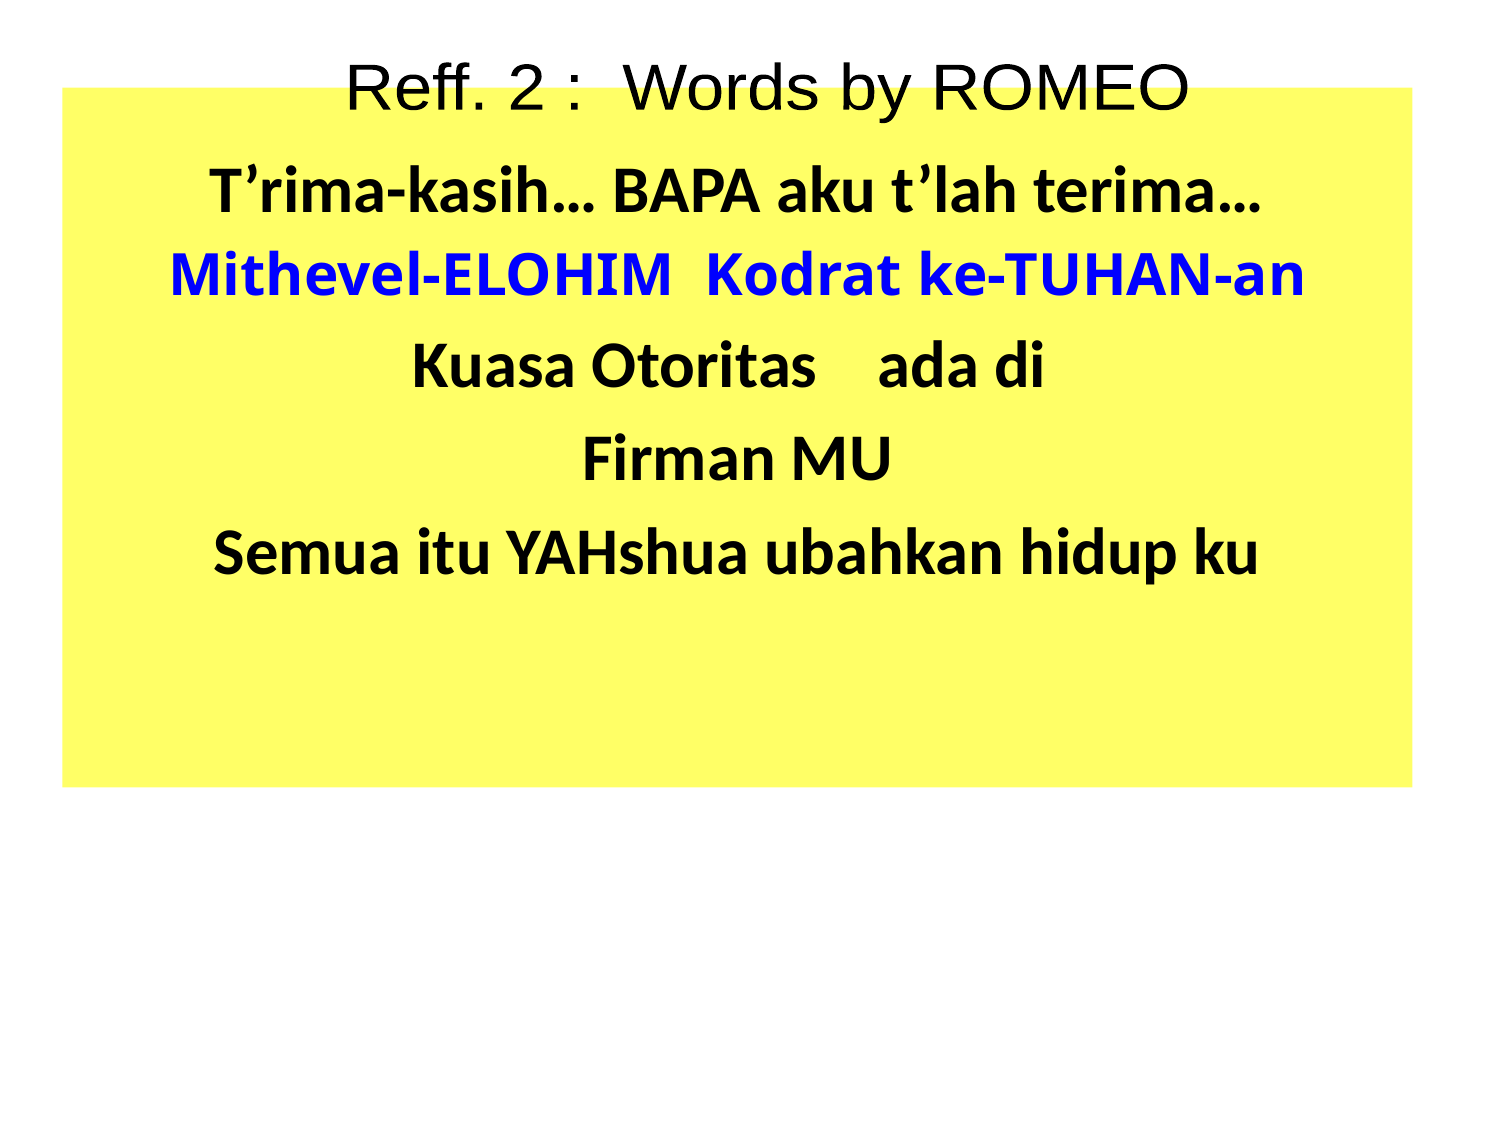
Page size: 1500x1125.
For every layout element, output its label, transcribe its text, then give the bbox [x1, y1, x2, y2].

list T’rima-kasih… BAPA aku t’lah terima… Mithevel-ELOHIM Kodrat ke-TUHAN-an Kuasa Otoritas ada di Firman MU Semua itu YAHshua ubahkan hidup ku [62, 87, 1413, 788]
